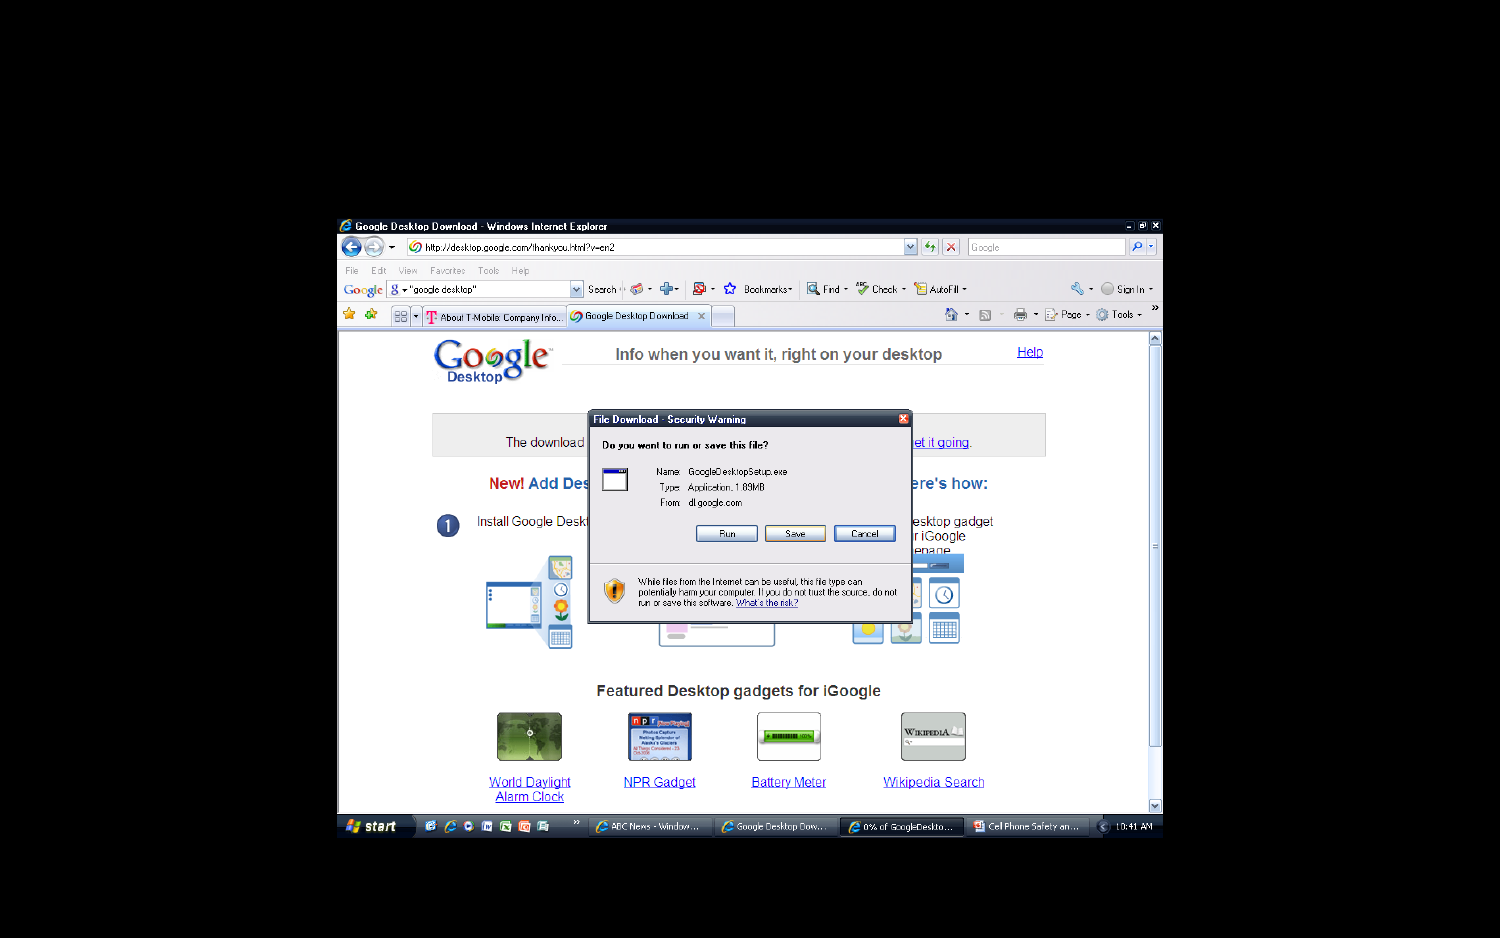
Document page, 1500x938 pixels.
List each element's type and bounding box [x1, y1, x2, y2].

list [337, 218, 1163, 838]
